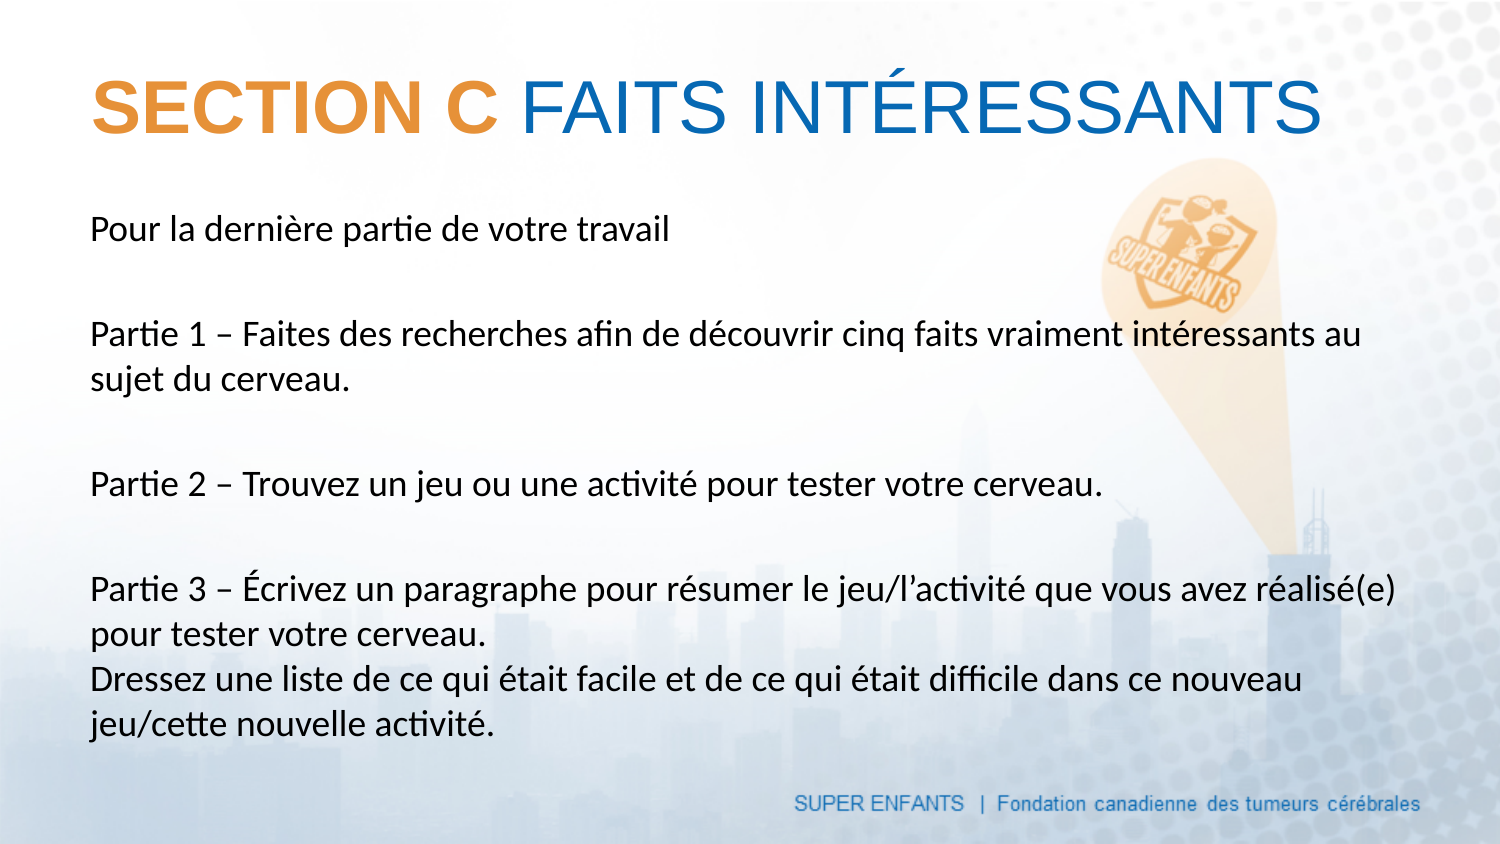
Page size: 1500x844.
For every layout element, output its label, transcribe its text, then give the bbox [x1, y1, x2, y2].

title SECTION C FAITS INTÉRESSANTS [76, 33, 1426, 175]
list Pour la dernière partie de votre travail Partie 1 – Faites des recherches afin de découvrir cinq faits vraiment intéressants au sujet du cerveau. Partie 2 – Trouvez un jeu ou une activité pour tester votre cerveau. Partie 3 – Écrivez un paragraphe pour résumer le jeu/l’activité que vous avez réalisé(e) pour tester votre cerveau. Dressez une liste de ce qui était facile et de ce qui était difficile dans ce nouveau jeu/cette nouvelle activité. [74, 196, 1426, 754]
picture [0, 0, 1500, 844]
